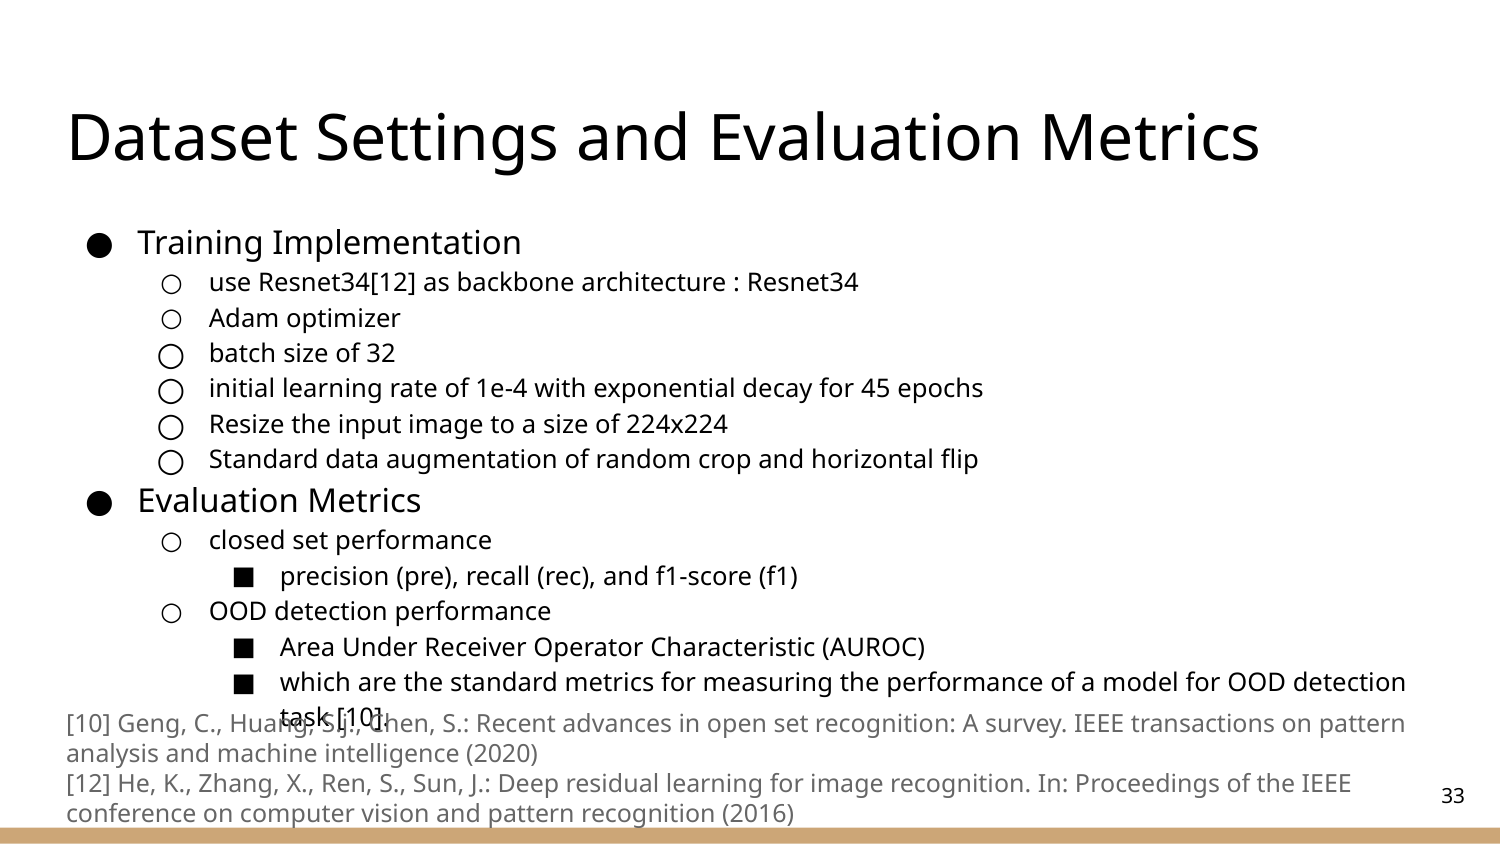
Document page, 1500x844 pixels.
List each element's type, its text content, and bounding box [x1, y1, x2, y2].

title Dataset Settings and Evaluation Metrics [51, 51, 1449, 189]
list Training Implementation use Resnet34[12] as backbone architecture : Resnet34 Adam optimizer batch size of 32 initial learning rate of 1e-4 with exponential decay for 45 epochs Resize the input image to a size of 224x224 Standard data augmentation of random crop and horizontal flip Evaluation Metrics closed set performance precision (pre), recall (rec), and f1-score (f1) OOD detection performance Area Under Receiver Operator Characteristic (AUROC) which are the standard metrics for measuring the performance of a model for OOD detection task [10]. [51, 200, 1449, 752]
slide_number ‹#› [1439, 764, 1480, 830]
text_box [10] Geng, C., Huang, S.j., Chen, S.: Recent advances in open set recognition: A survey. IEEE transactions on pattern analysis and machine intelligence (2020) [12] He, K., Zhang, X., Ren, S., Sun, J.: Deep residual learning for image recognition. In: Proceedings of the IEEE conference on computer vision and pattern recognition (2016) [51, 692, 1439, 842]
